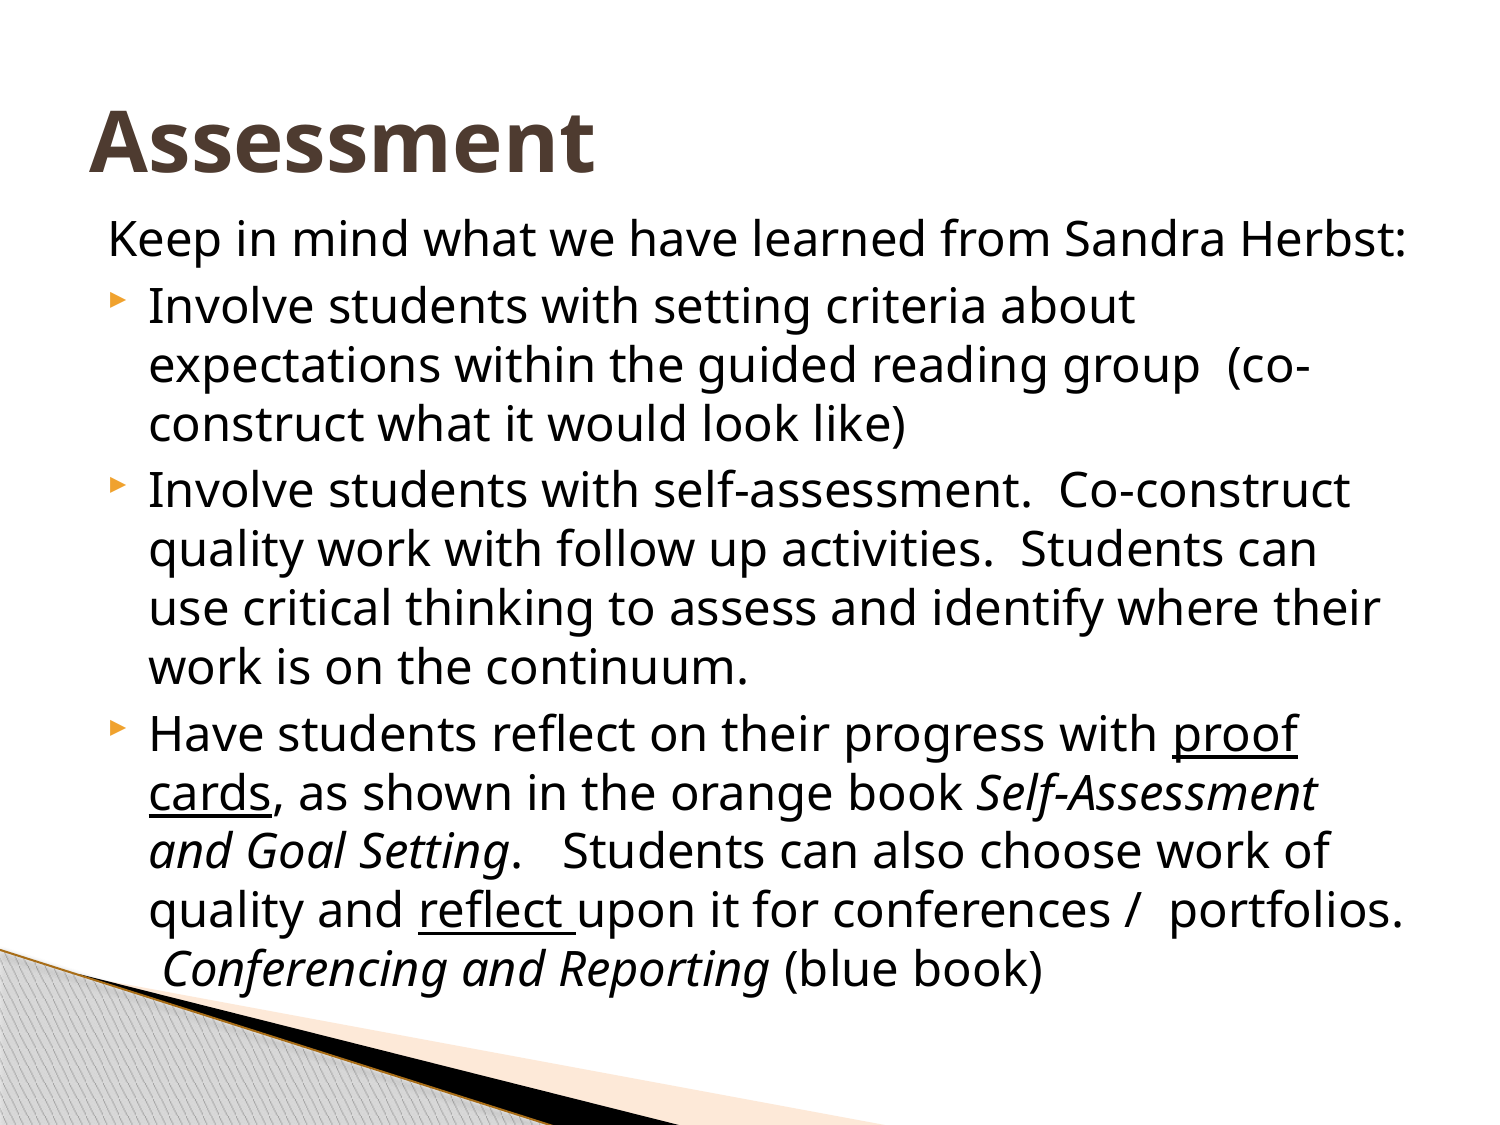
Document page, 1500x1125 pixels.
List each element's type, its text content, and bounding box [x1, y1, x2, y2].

list Keep in mind what we have learned from Sandra Herbst: Involve students with setting criteria about expectations within the guided reading group (co-construct what it would look like) Involve students with self-assessment. Co-construct quality work with follow up activities. Students can use critical thinking to assess and identify where their work is on the continuum. Have students reflect on their progress with proof cards, as shown in the orange book Self-Assessment and Goal Setting. Students can also choose work of quality and reflect upon it for conferences / portfolios. Conferencing and Reporting (blue book) [75, 233, 1425, 1063]
title Assessment [75, 45, 1425, 233]
